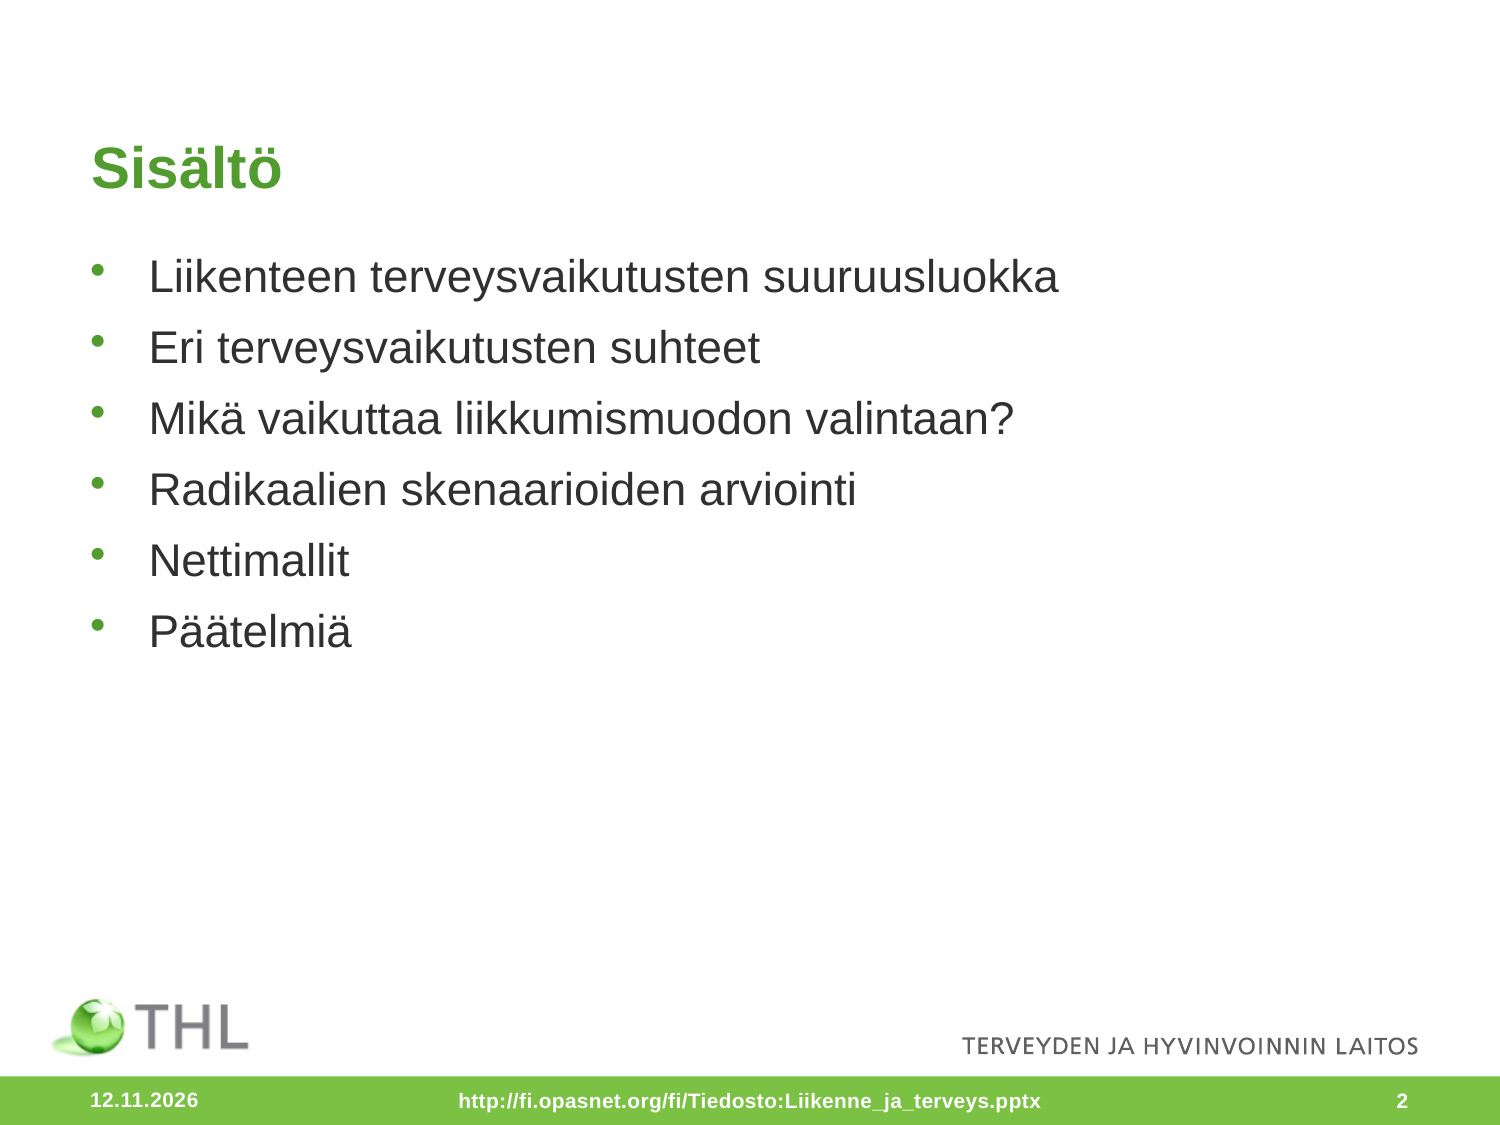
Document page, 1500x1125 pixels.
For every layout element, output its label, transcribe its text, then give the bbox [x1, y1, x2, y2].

picture [24, 983, 275, 1067]
footer http://fi.opasnet.org/fi/Tiedosto:Liikenne_ja_terveys.pptx [253, 1082, 1245, 1118]
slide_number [74, 1080, 255, 1118]
title Sisältö [76, 42, 1424, 209]
slide_number 2 [1245, 1082, 1424, 1118]
list Liikenteen terveysvaikutusten suuruusluokka Eri terveysvaikutusten suhteet Mikä vaikuttaa liikkumismuodon valintaan? Radikaalien skenaarioiden arviointi Nettimallit Päätelmiä [74, 243, 1424, 965]
